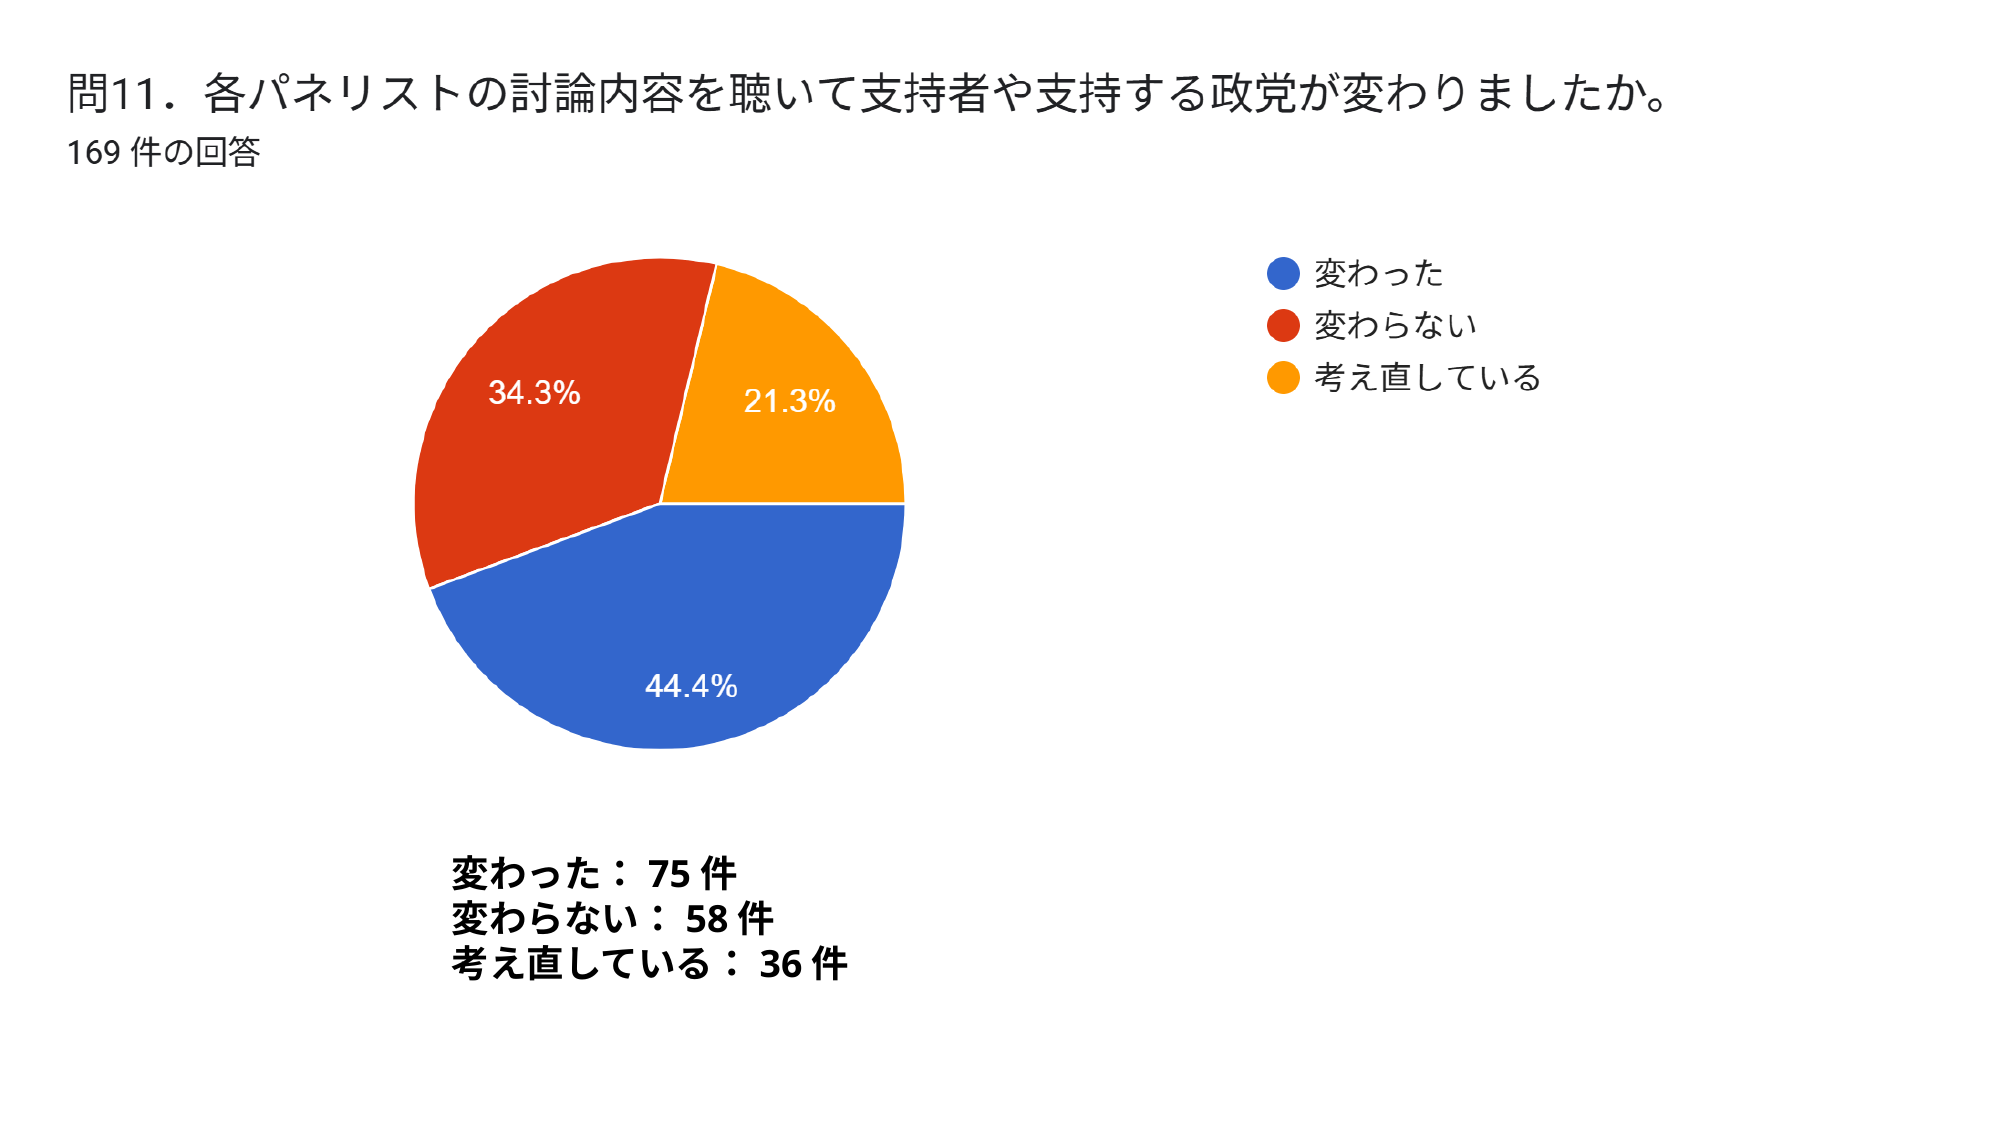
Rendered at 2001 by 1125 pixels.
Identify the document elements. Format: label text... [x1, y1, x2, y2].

picture [0, 0, 2000, 844]
text_box 変わった：75件 変わらない：58件 考え直している：36件 [436, 844, 1350, 993]
